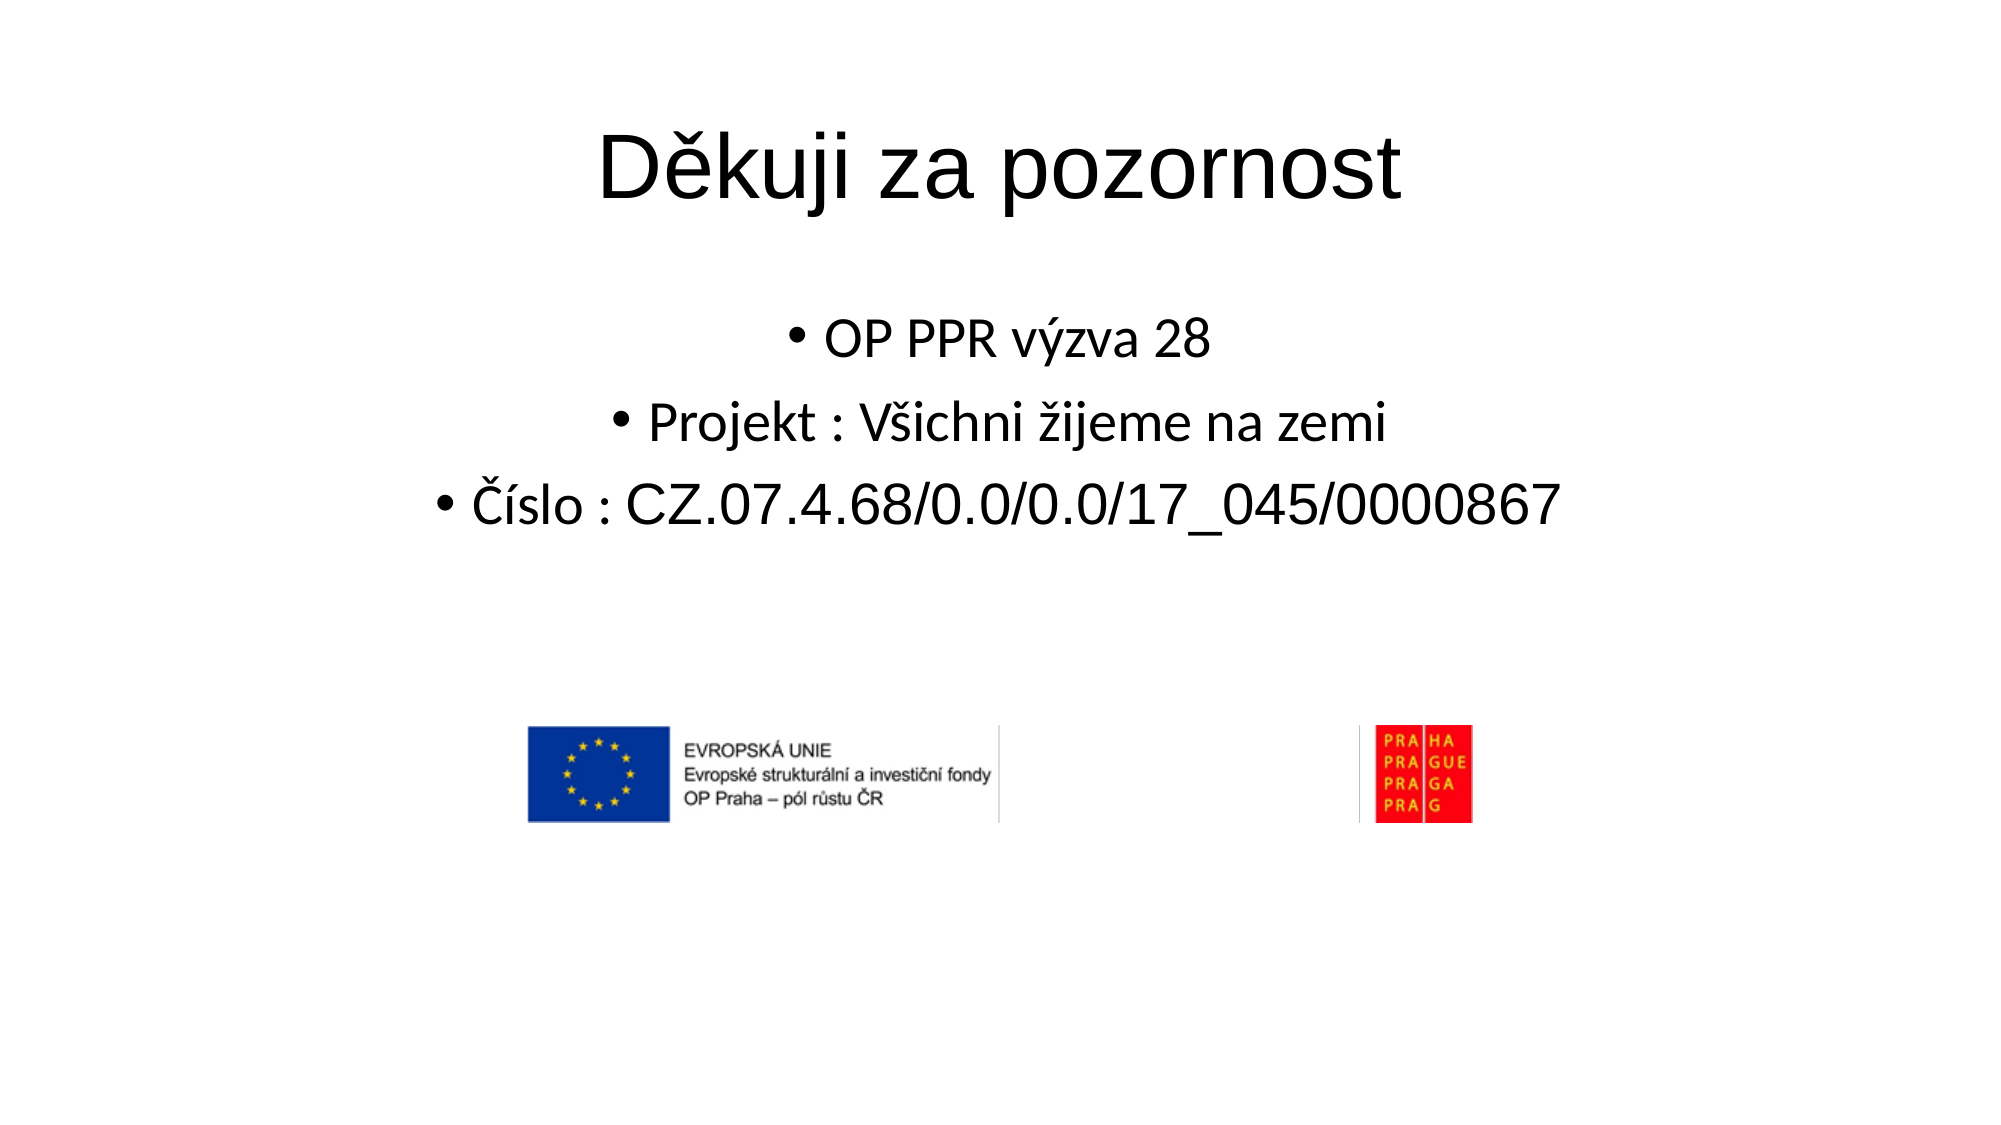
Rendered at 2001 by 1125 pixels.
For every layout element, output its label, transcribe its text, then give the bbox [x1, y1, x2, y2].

picture [527, 725, 1473, 823]
title Děkuji za pozornost [137, 59, 1863, 278]
list OP PPR výzva 28 Projekt : Všichni žijeme na zemi Číslo : CZ.07.4.68/0.0/0.0/17_045/0000867 [137, 299, 1863, 1014]
